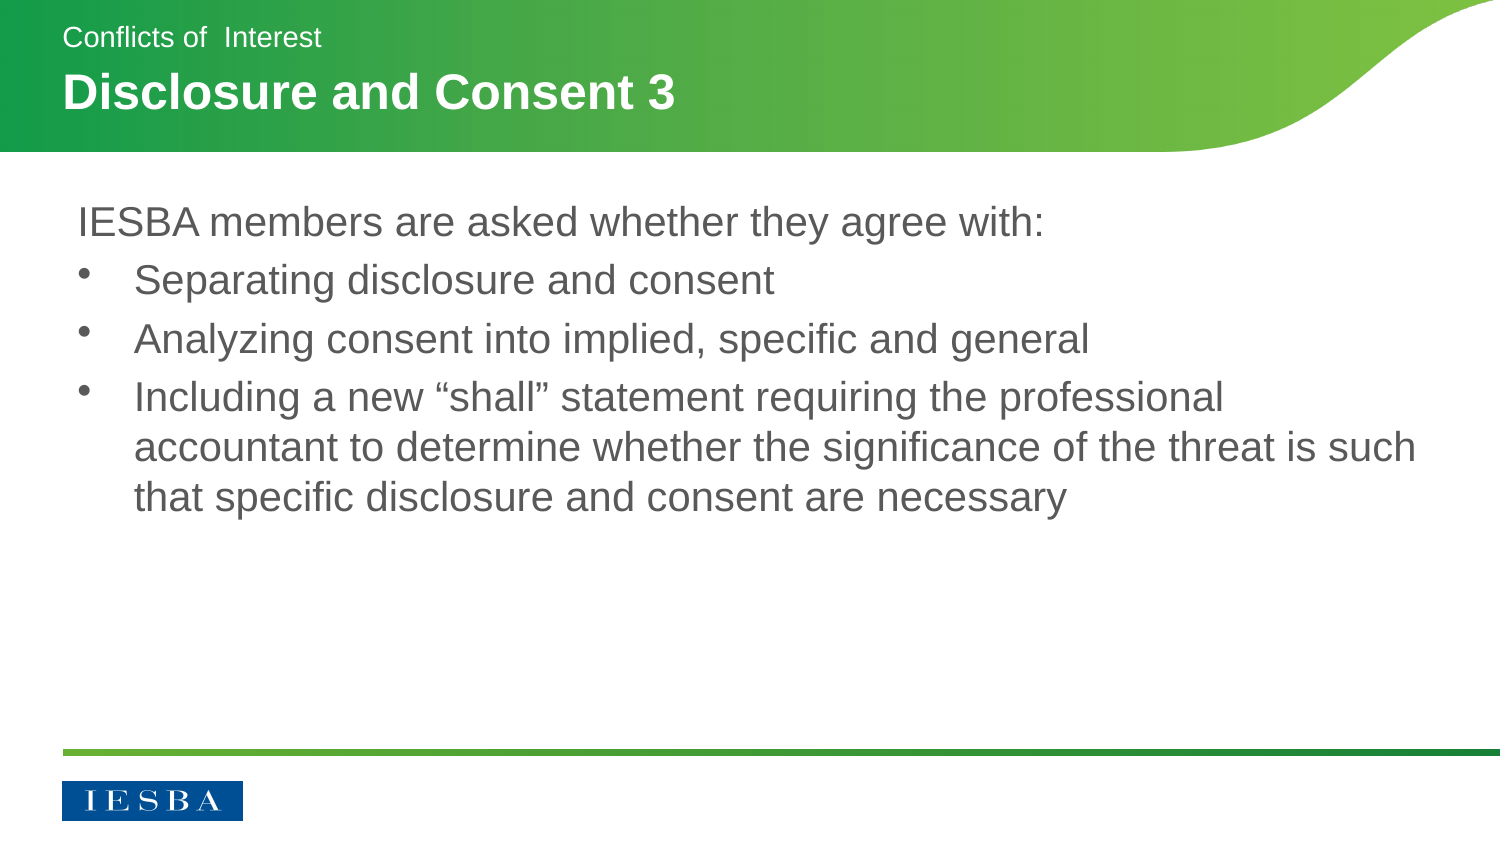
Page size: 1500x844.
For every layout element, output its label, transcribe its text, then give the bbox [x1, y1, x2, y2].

list IESBA members are asked whether they agree with: Separating disclosure and consent Analyzing consent into implied, specific and general Including a new “shall” statement requiring the professional accountant to determine whether the significance of the threat is such that specific disclosure and consent are necessary [62, 187, 1450, 694]
title Disclosure and Consent 3 [62, 56, 1300, 122]
subtitle Conflicts of Interest [62, 18, 500, 47]
picture [62, 781, 243, 821]
picture [0, 0, 1497, 152]
